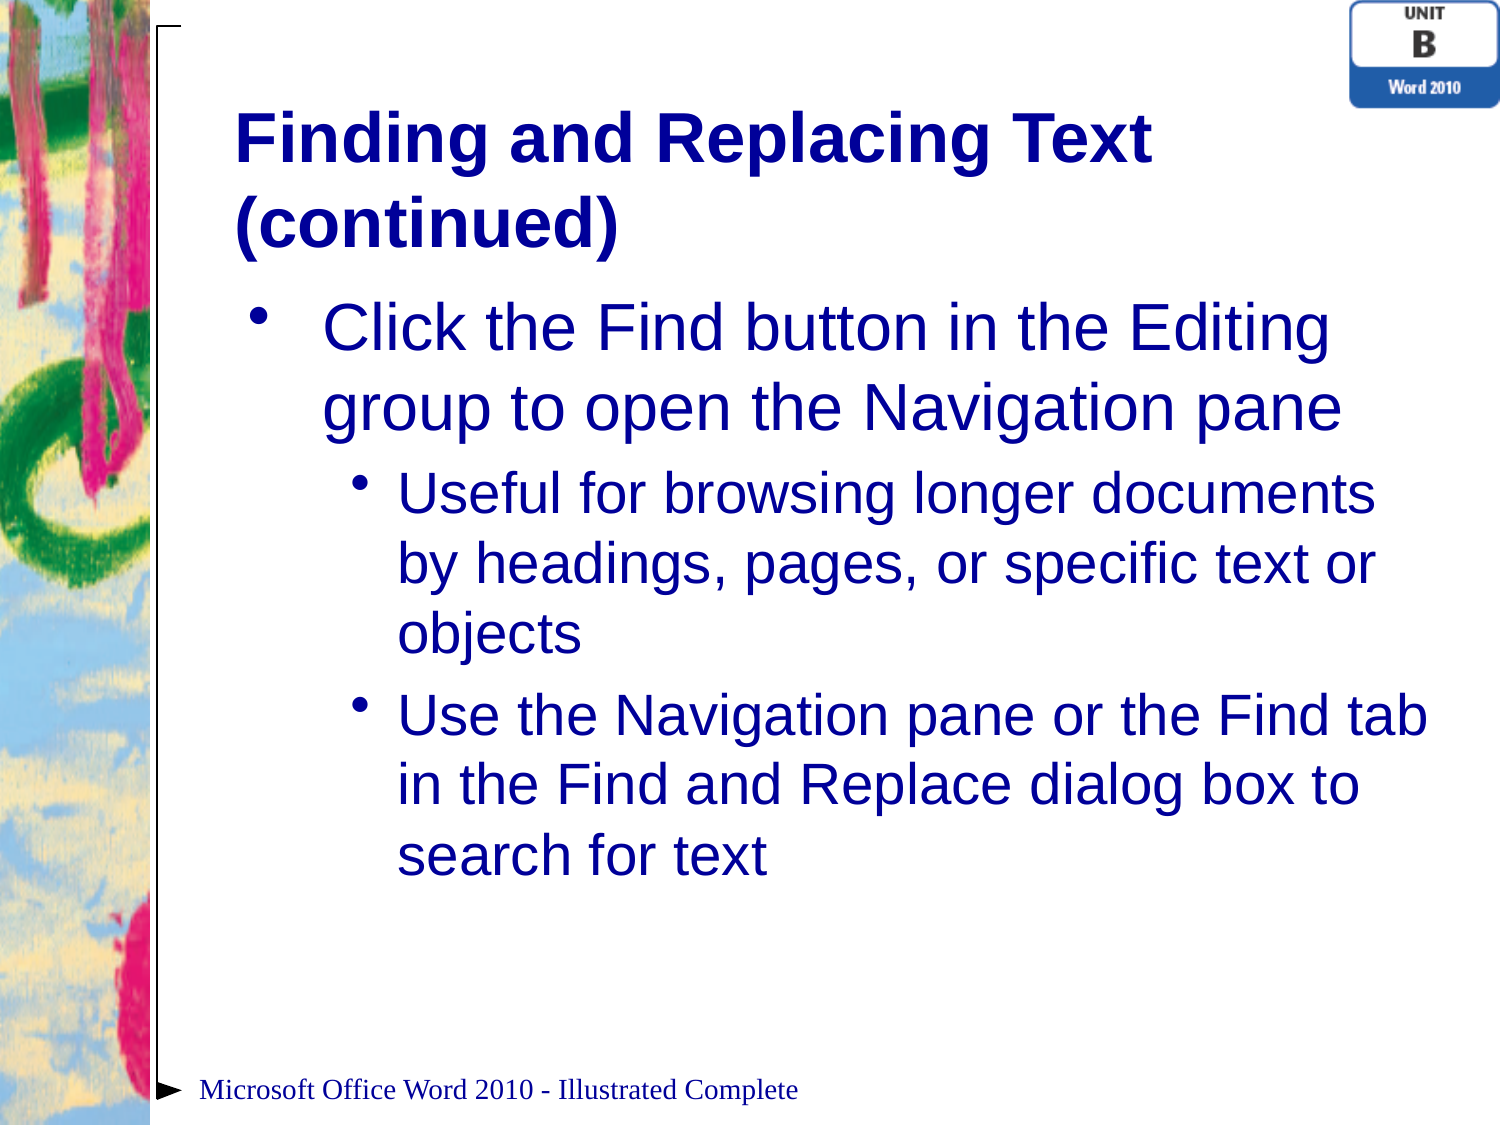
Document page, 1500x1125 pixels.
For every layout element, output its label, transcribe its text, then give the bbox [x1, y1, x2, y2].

picture [1348, 0, 1500, 110]
footer Microsoft Office Word 2010 - Illustrated Complete [183, 1062, 1147, 1125]
title Finding and Replacing Text (continued) [218, 113, 1359, 240]
picture [0, 0, 150, 1125]
list Click the Find button in the Editing group to open the Navigation pane Useful for browsing longer documents by headings, pages, or specific text or objects Use the Navigation pane or the Find tab in the Find and Replace dialog box to search for text [232, 275, 1447, 1014]
